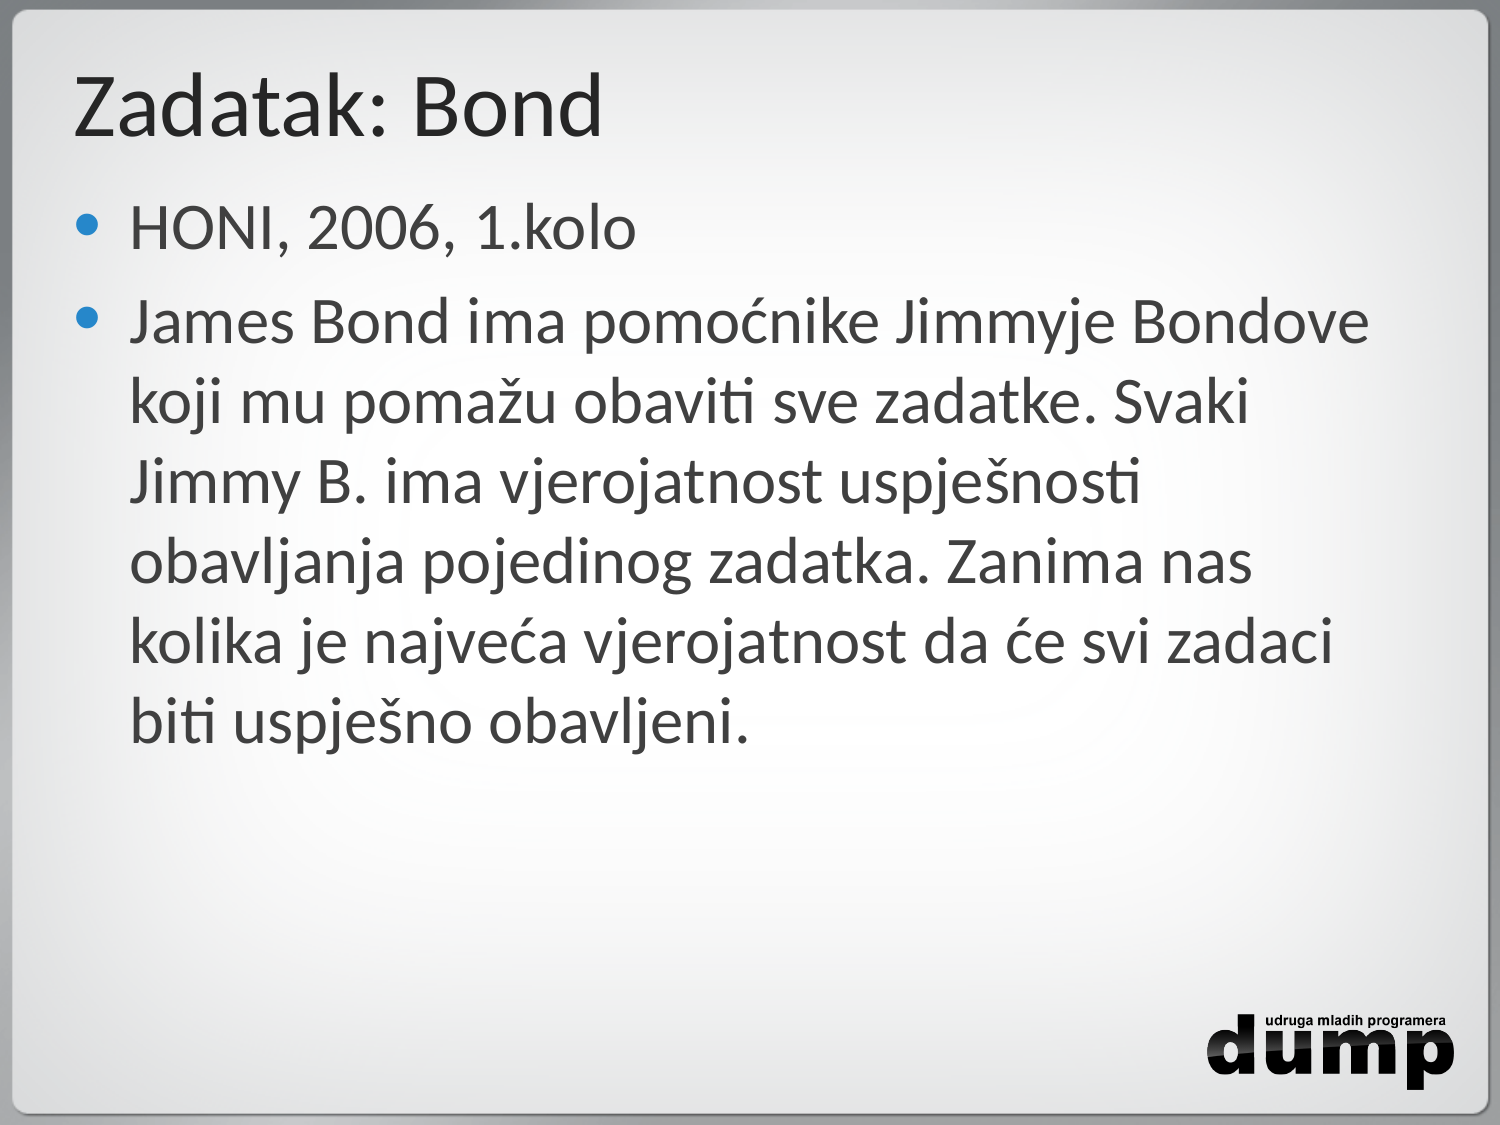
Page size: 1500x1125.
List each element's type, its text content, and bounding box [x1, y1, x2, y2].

list HONI, 2006, 1.kolo James Bond ima pomoćnike Jimmyje Bondove koji mu pomažu obaviti sve zadatke. Svaki Jimmy B. ima vjerojatnost uspješnosti obavljanja pojedinog zadatka. Zanima nas kolika je najveća vjerojatnost da će svi zadaci biti uspješno obavljeni. [58, 175, 1426, 986]
title Zadatak: Bond [58, 23, 1425, 175]
picture [0, 0, 1500, 1125]
